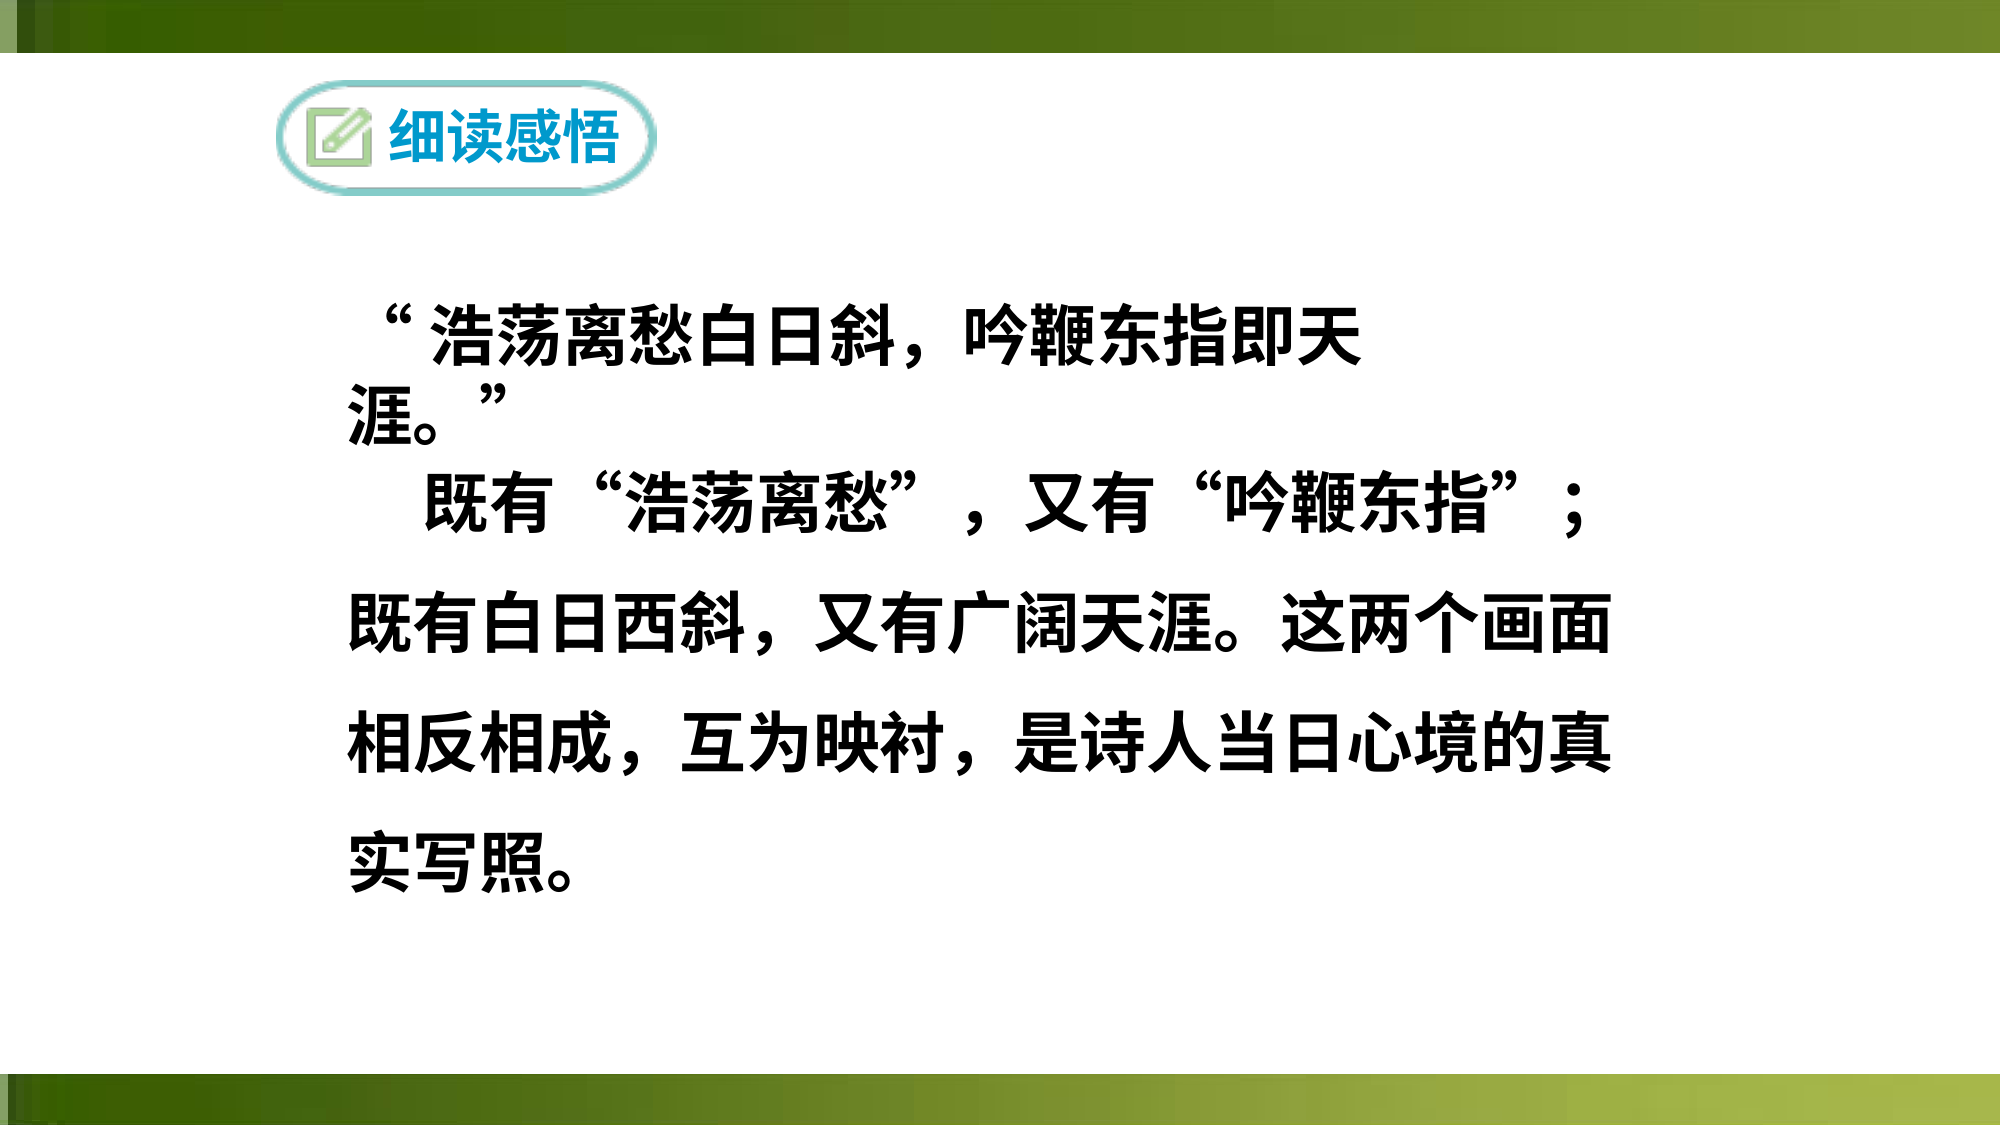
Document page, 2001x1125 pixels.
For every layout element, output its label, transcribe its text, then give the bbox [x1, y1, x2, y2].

text_box “浩荡离愁白日斜，吟鞭东指即天涯。” [331, 286, 1565, 461]
text_box 既有“浩荡离愁”，又有“吟鞭东指”；既有白日西斜，又有广阔天涯。这两个画面相反相成，互为映衬，是诗人当日心境的真实写照。 [331, 413, 1669, 909]
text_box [276, 80, 657, 196]
picture [0, 1074, 2000, 1125]
picture [0, 0, 2000, 53]
